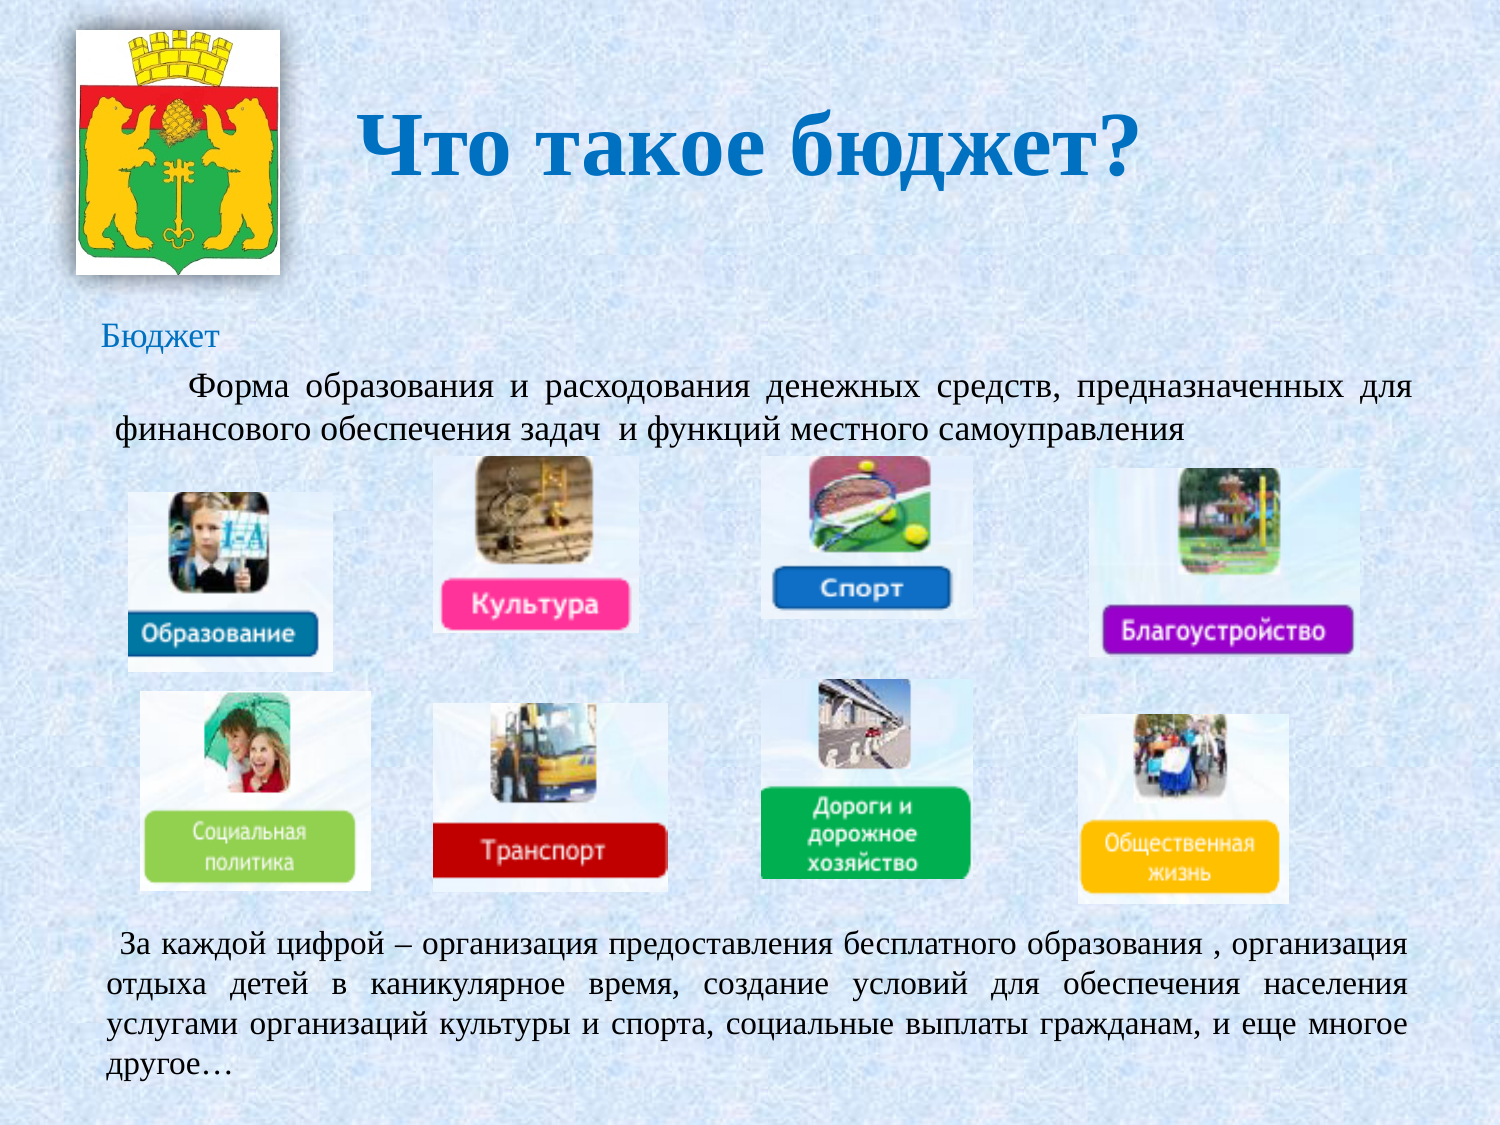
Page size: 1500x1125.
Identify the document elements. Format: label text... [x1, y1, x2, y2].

picture [0, 0, 1500, 1125]
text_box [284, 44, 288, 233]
list За каждой цифрой – организация предоставления бесплатного образования , организация отдыха детей в каникулярное время, создание условий для обеспечения населения услугами организаций культуры и спорта, социальные выплаты гражданам, и еще многое другое… [34, 913, 1426, 1006]
title [289, 44, 295, 233]
list Бюджет Форма образования и расходования денежных средств, предназначенных для финансового обеспечения задач и функций местного самоуправления [46, 304, 1430, 458]
title Что такое бюджет? [299, 44, 1426, 233]
